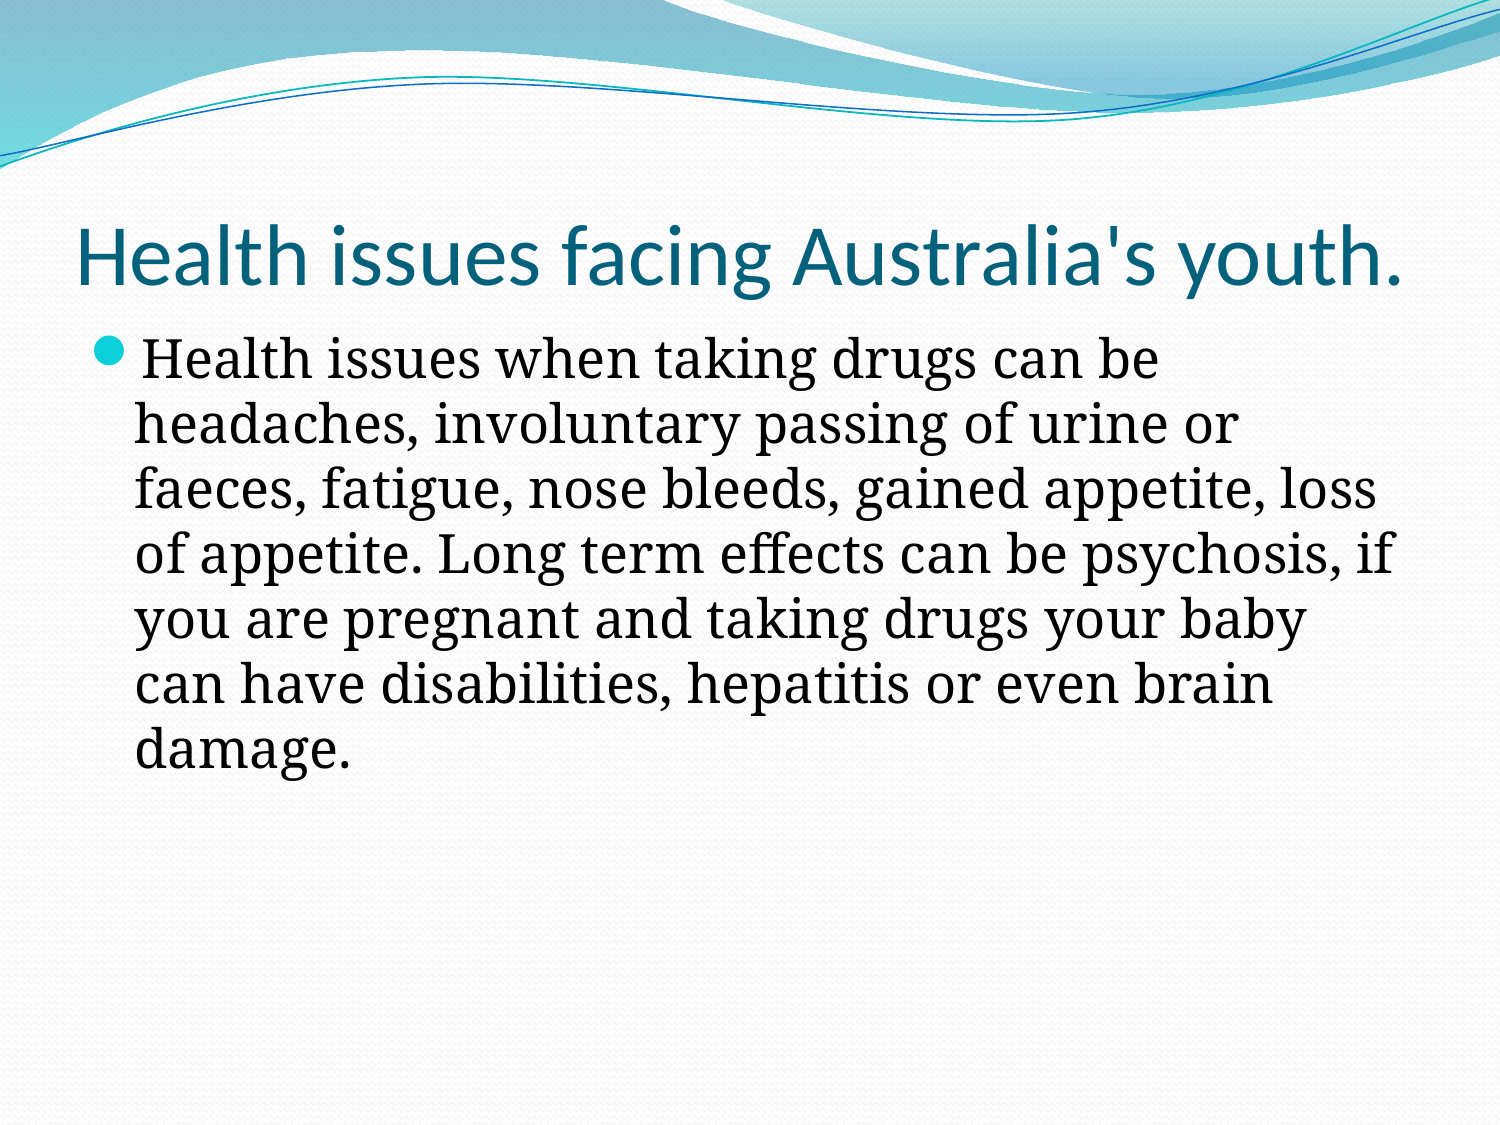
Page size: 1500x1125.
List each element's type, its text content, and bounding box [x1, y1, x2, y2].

list Health issues when taking drugs can be headaches, involuntary passing of urine or faeces, fatigue, nose bleeds, gained appetite, loss of appetite. Long term effects can be psychosis, if you are pregnant and taking drugs your baby can have disabilities, hepatitis or even brain damage. [75, 317, 1425, 1038]
title Health issues facing Australia's youth. [75, 115, 1425, 303]
